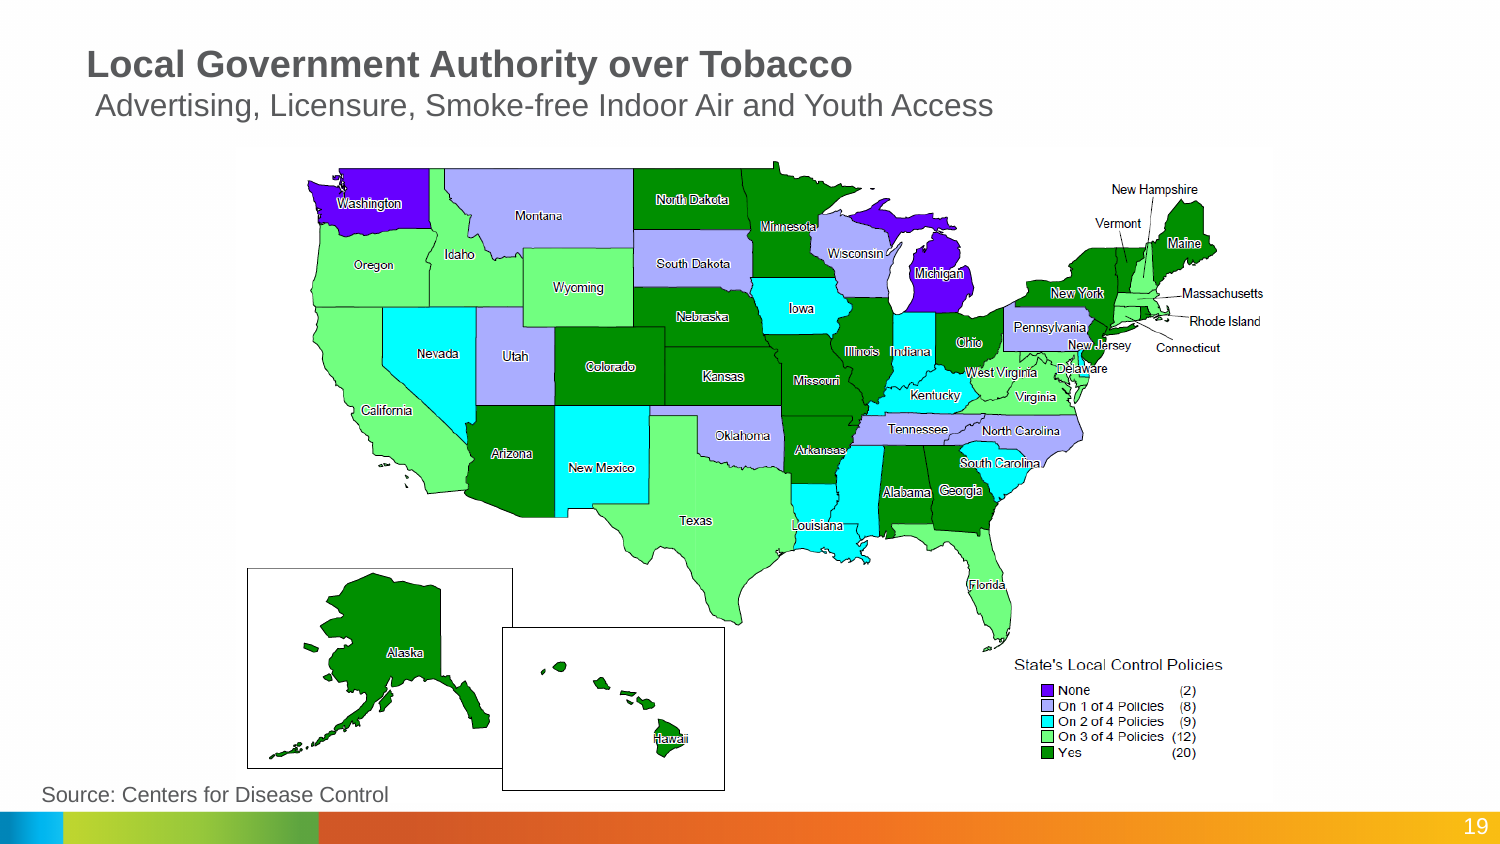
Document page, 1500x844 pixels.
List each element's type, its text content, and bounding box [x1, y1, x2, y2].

title Local Government Authority over Tobacco Advertising, Licensure, Smoke-free Indoor Air and Youth Access [75, 33, 1425, 175]
picture [0, 0, 1500, 844]
slide_number 19 [1149, 802, 1500, 844]
text_box Source: Centers for Disease Control [26, 773, 405, 815]
